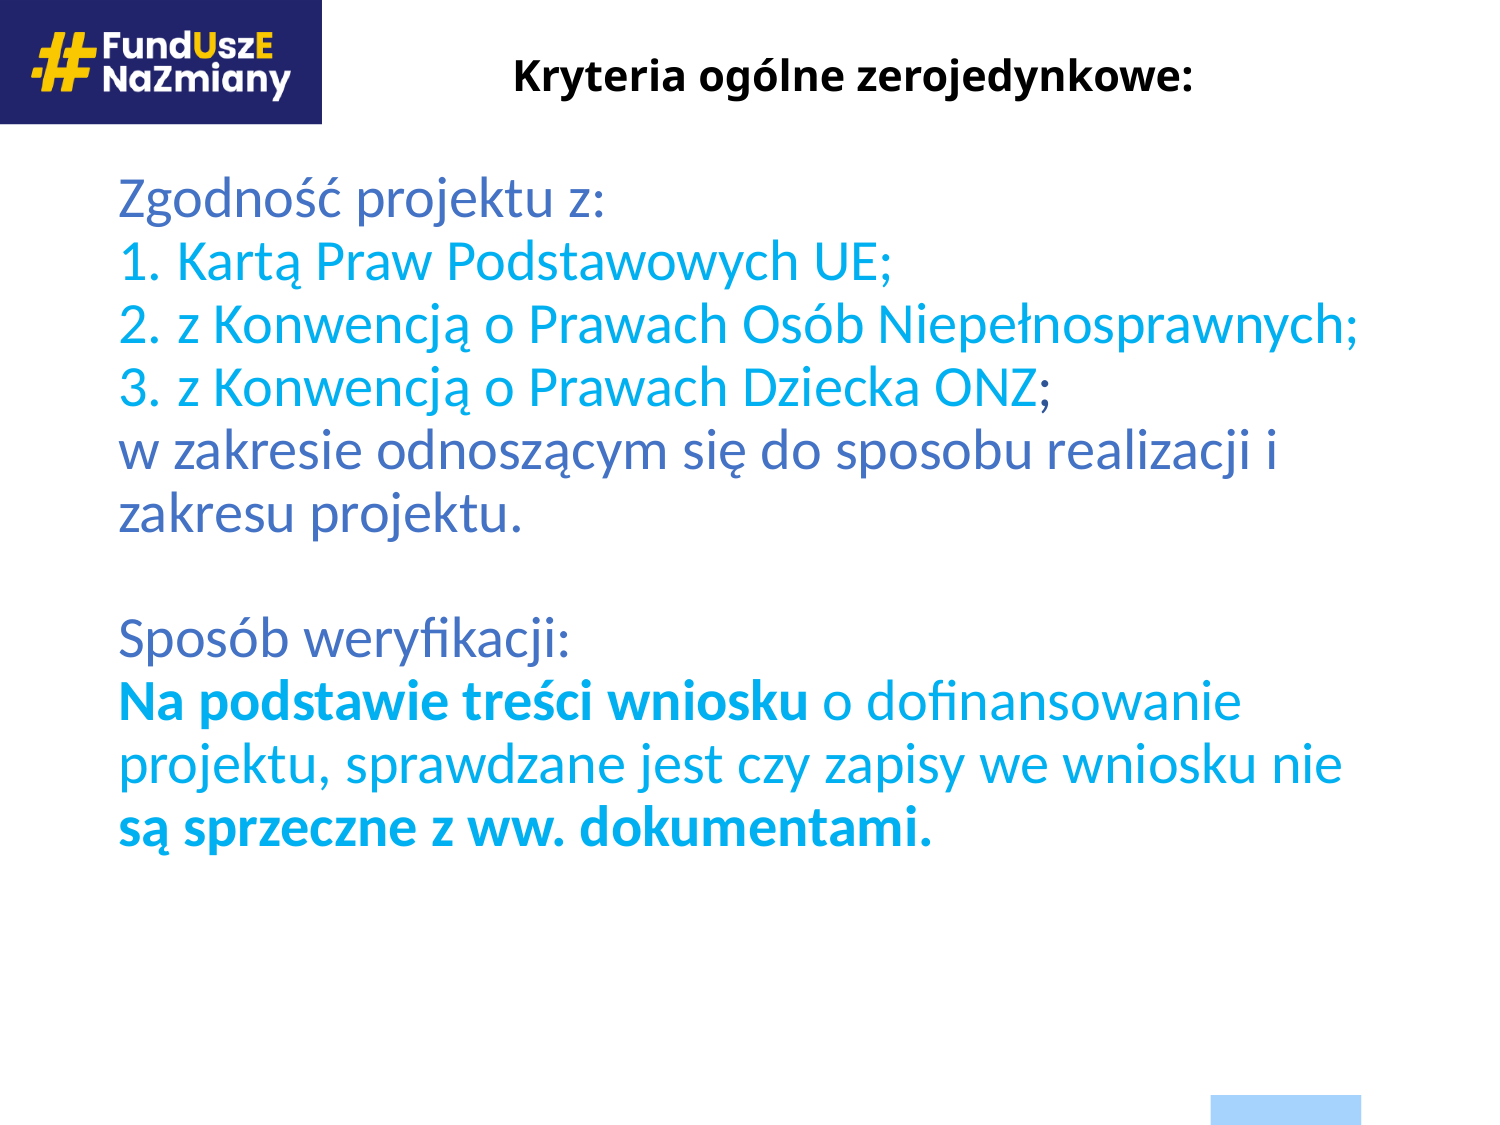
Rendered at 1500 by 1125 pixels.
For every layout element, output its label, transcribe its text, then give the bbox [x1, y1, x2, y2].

picture [0, 0, 1500, 1125]
list Zgodność projektu z: Kartą Praw Podstawowych UE; z Konwencją o Prawach Osób Niepełnosprawnych; z Konwencją o Prawach Dziecka ONZ; w zakresie odnoszącym się do sposobu realizacji i zakresu projektu. Sposób weryfikacji: Na podstawie treści wniosku o dofinansowanie projektu, sprawdzane jest czy zapisy we wniosku nie są sprzeczne z ww. dokumentami. [103, 160, 1397, 1080]
title Kryteria ogólne zerojedynkowe: [206, 0, 1500, 161]
